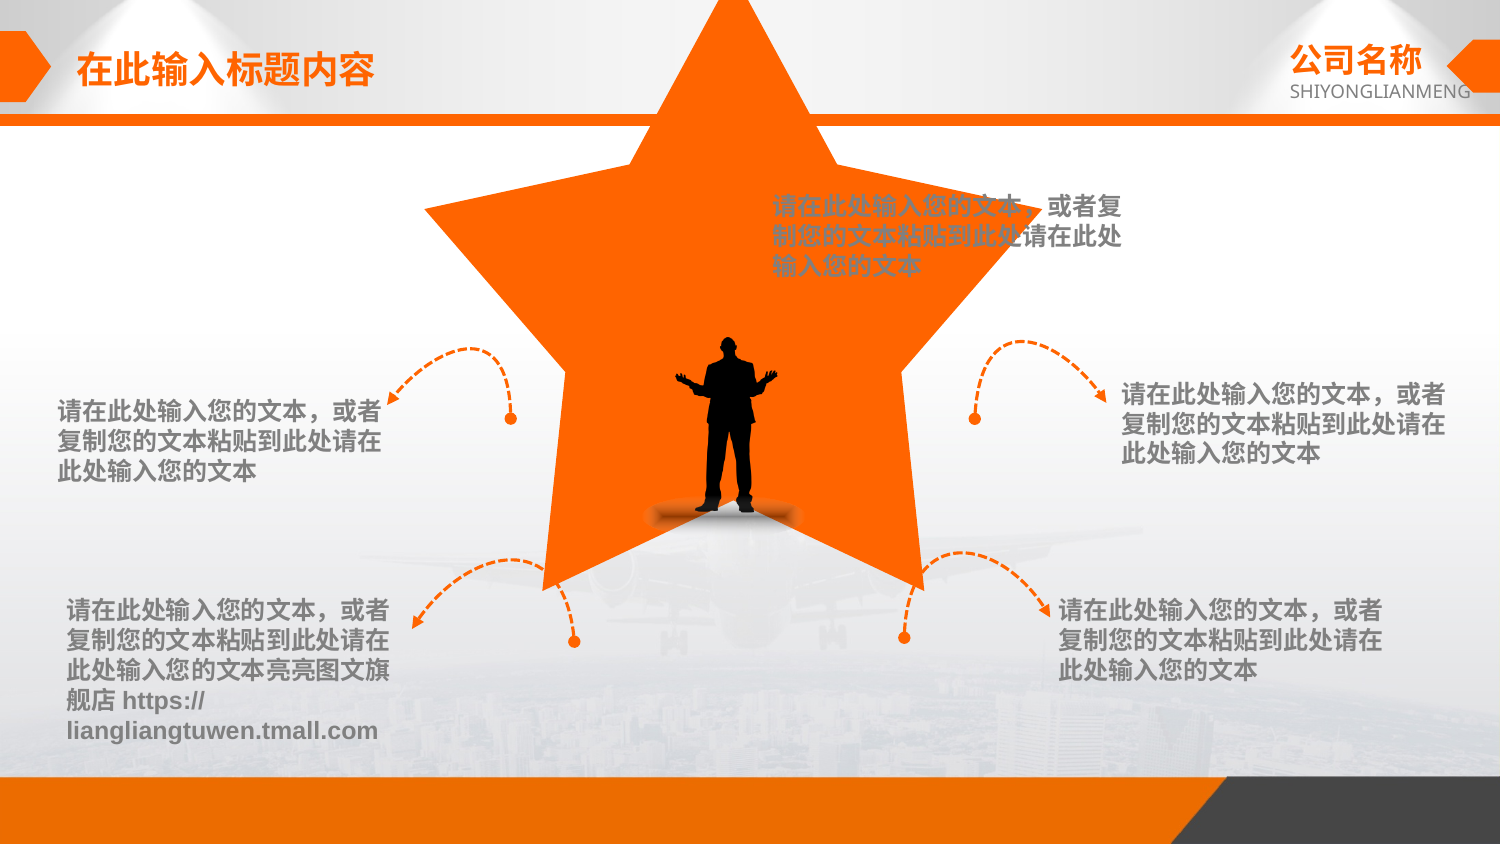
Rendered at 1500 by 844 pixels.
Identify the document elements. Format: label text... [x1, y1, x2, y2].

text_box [641, 327, 807, 539]
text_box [51, 561, 575, 785]
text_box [974, 343, 1474, 477]
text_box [42, 351, 511, 495]
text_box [1294, 31, 1500, 111]
text_box [422, 0, 924, 576]
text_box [723, 182, 1141, 318]
picture [751, 0, 1500, 114]
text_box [903, 554, 1408, 694]
text_box 在此输入标题内容 [61, 38, 392, 98]
picture [0, 126, 1500, 844]
text_box [810, 327, 944, 581]
picture [0, 0, 715, 114]
